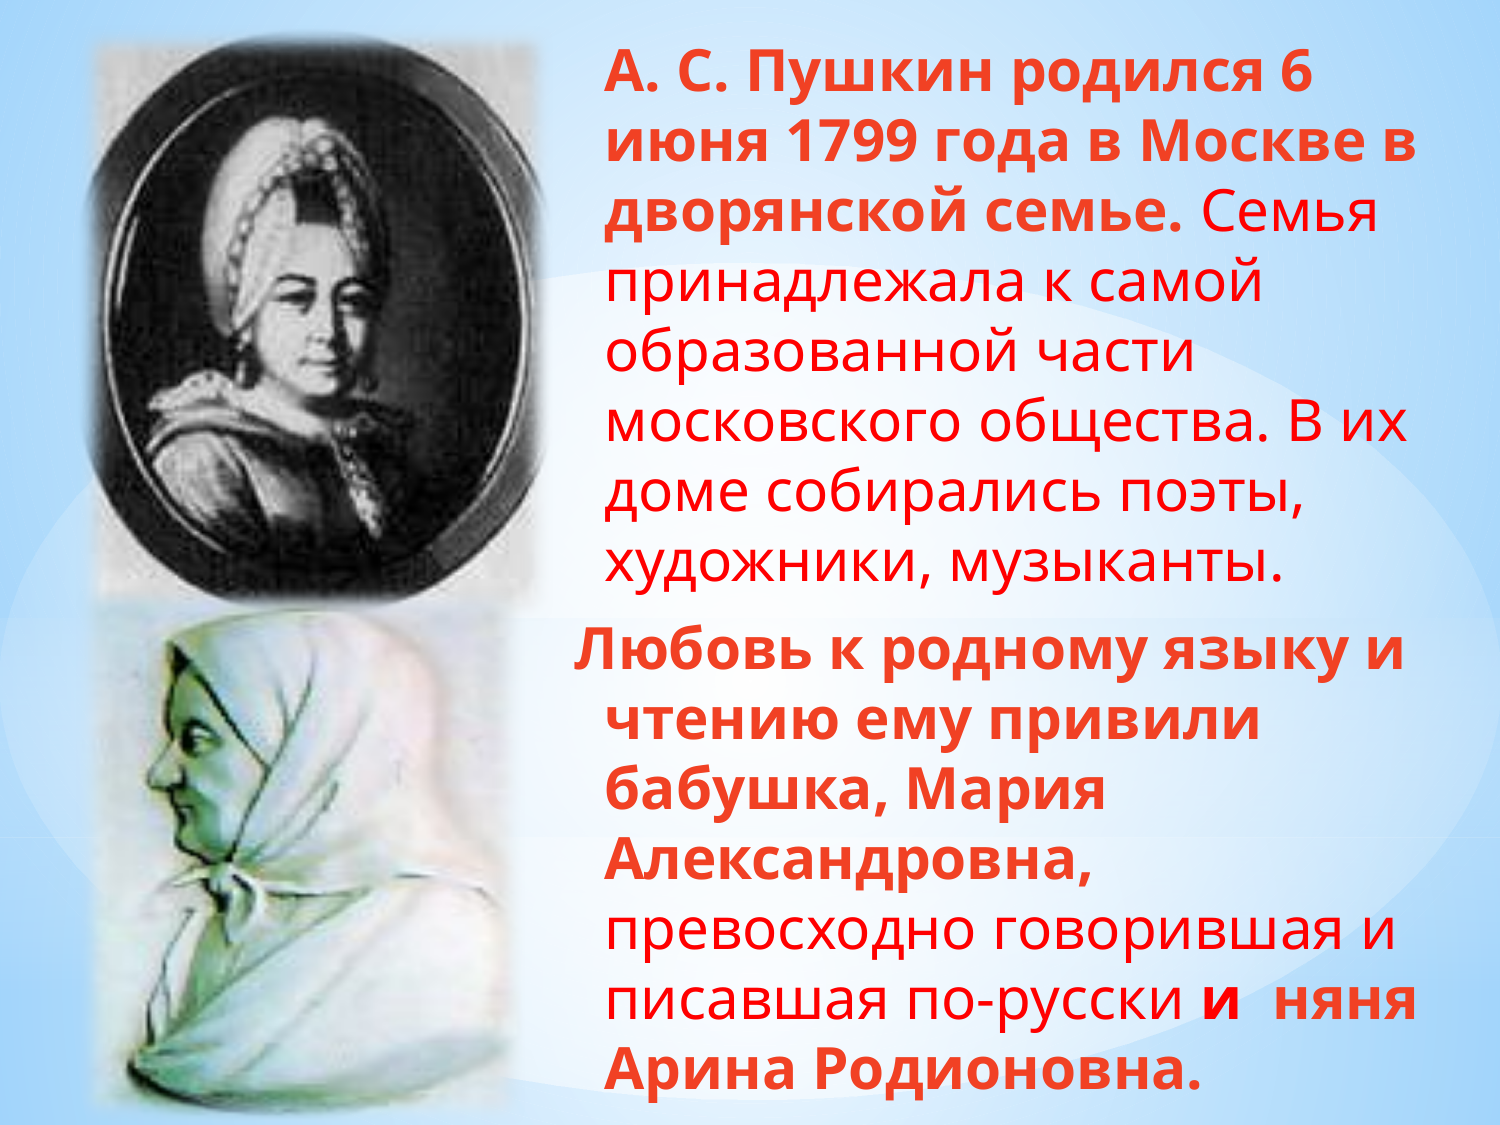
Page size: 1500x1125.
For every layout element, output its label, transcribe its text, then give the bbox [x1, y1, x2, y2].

picture [76, 25, 553, 1125]
list А. С. Пушкин родился 6 июня 1799 года в Москве в дворянской семье. Семья принадлежала к самой образованной части московского общества. В их доме собирались поэты, художники, музыканты. Любовь к родному языку и чтению ему привили бабушка, Мария Александровна, превосходно говорившая и писавшая по-русски и няня Арина Родионовна. [552, 25, 1471, 1106]
